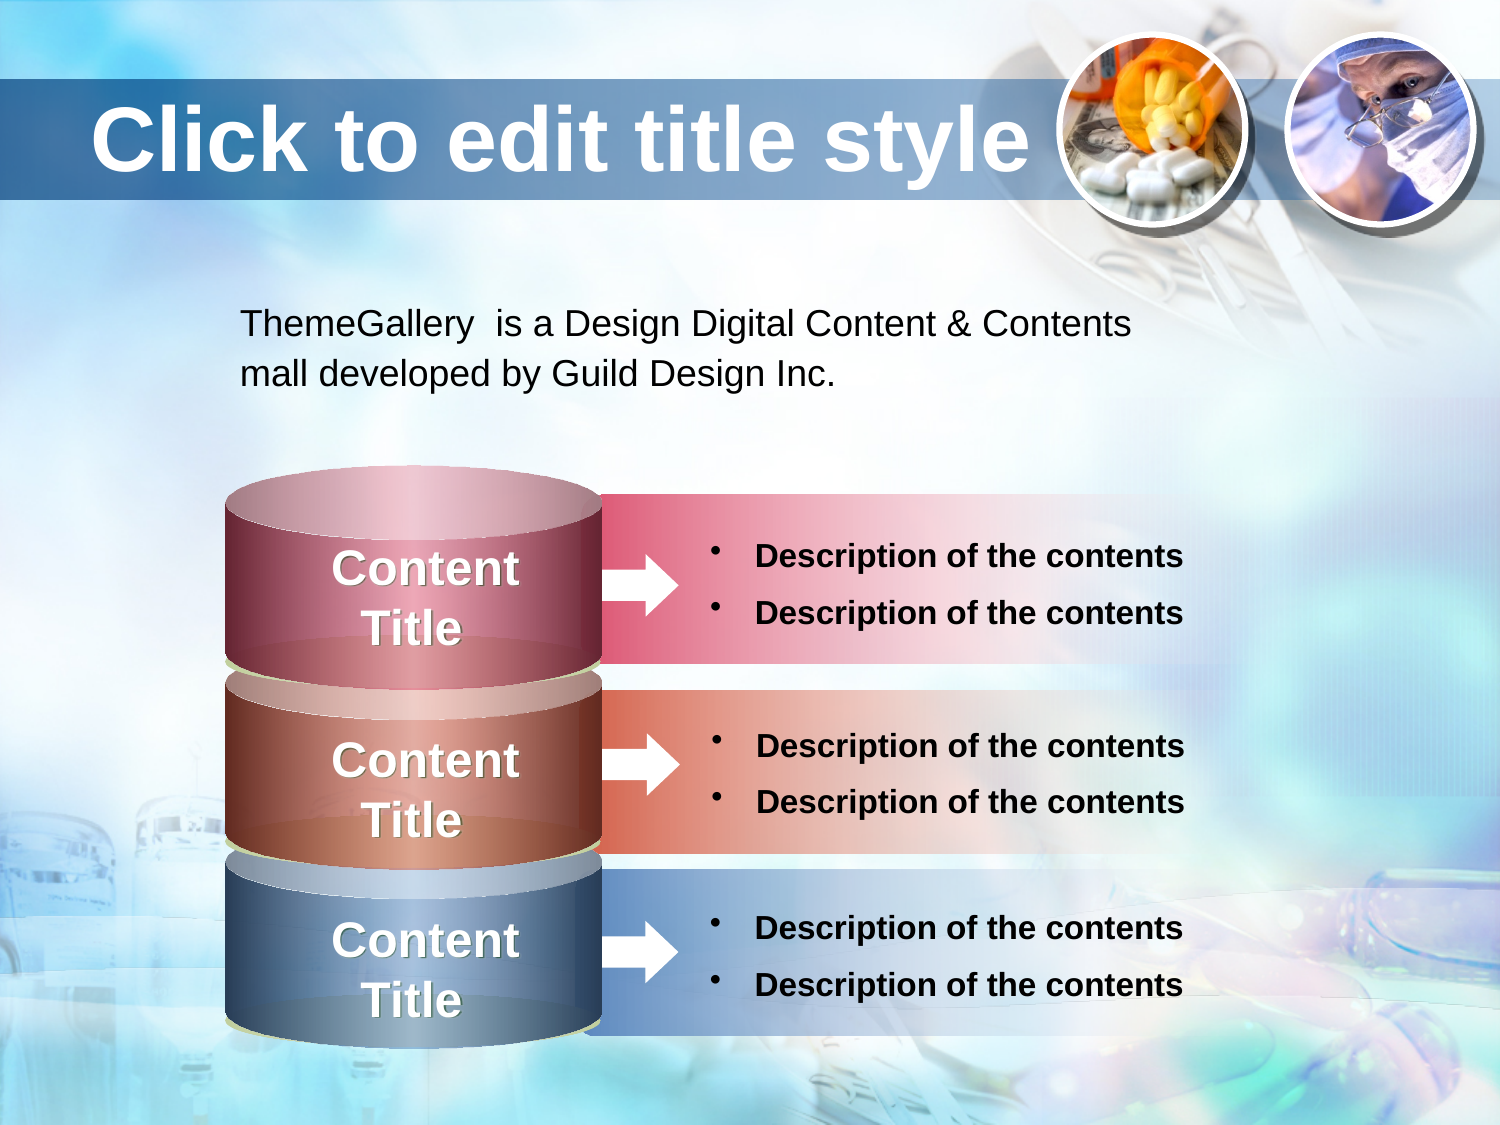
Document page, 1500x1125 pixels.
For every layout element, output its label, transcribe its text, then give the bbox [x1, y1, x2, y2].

title Click to edit title style [74, 40, 1051, 229]
text_box [605, 869, 1272, 1036]
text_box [224, 465, 602, 690]
text_box ThemeGallery is a Design Digital Content & Contents mall developed by Guild Design Inc. [225, 287, 1225, 402]
text_box [605, 690, 1272, 854]
text_box Description of the contents Description of the contents [695, 527, 1283, 639]
text_box [605, 920, 679, 984]
text_box [605, 554, 679, 617]
text_box Description of the contents Description of the contents [696, 716, 1288, 828]
text_box [605, 494, 1276, 664]
text_box [605, 733, 680, 796]
text_box Description of the contents Description of the contents [695, 899, 1271, 1011]
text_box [224, 877, 602, 1049]
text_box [224, 697, 602, 870]
picture [0, 0, 1500, 1125]
